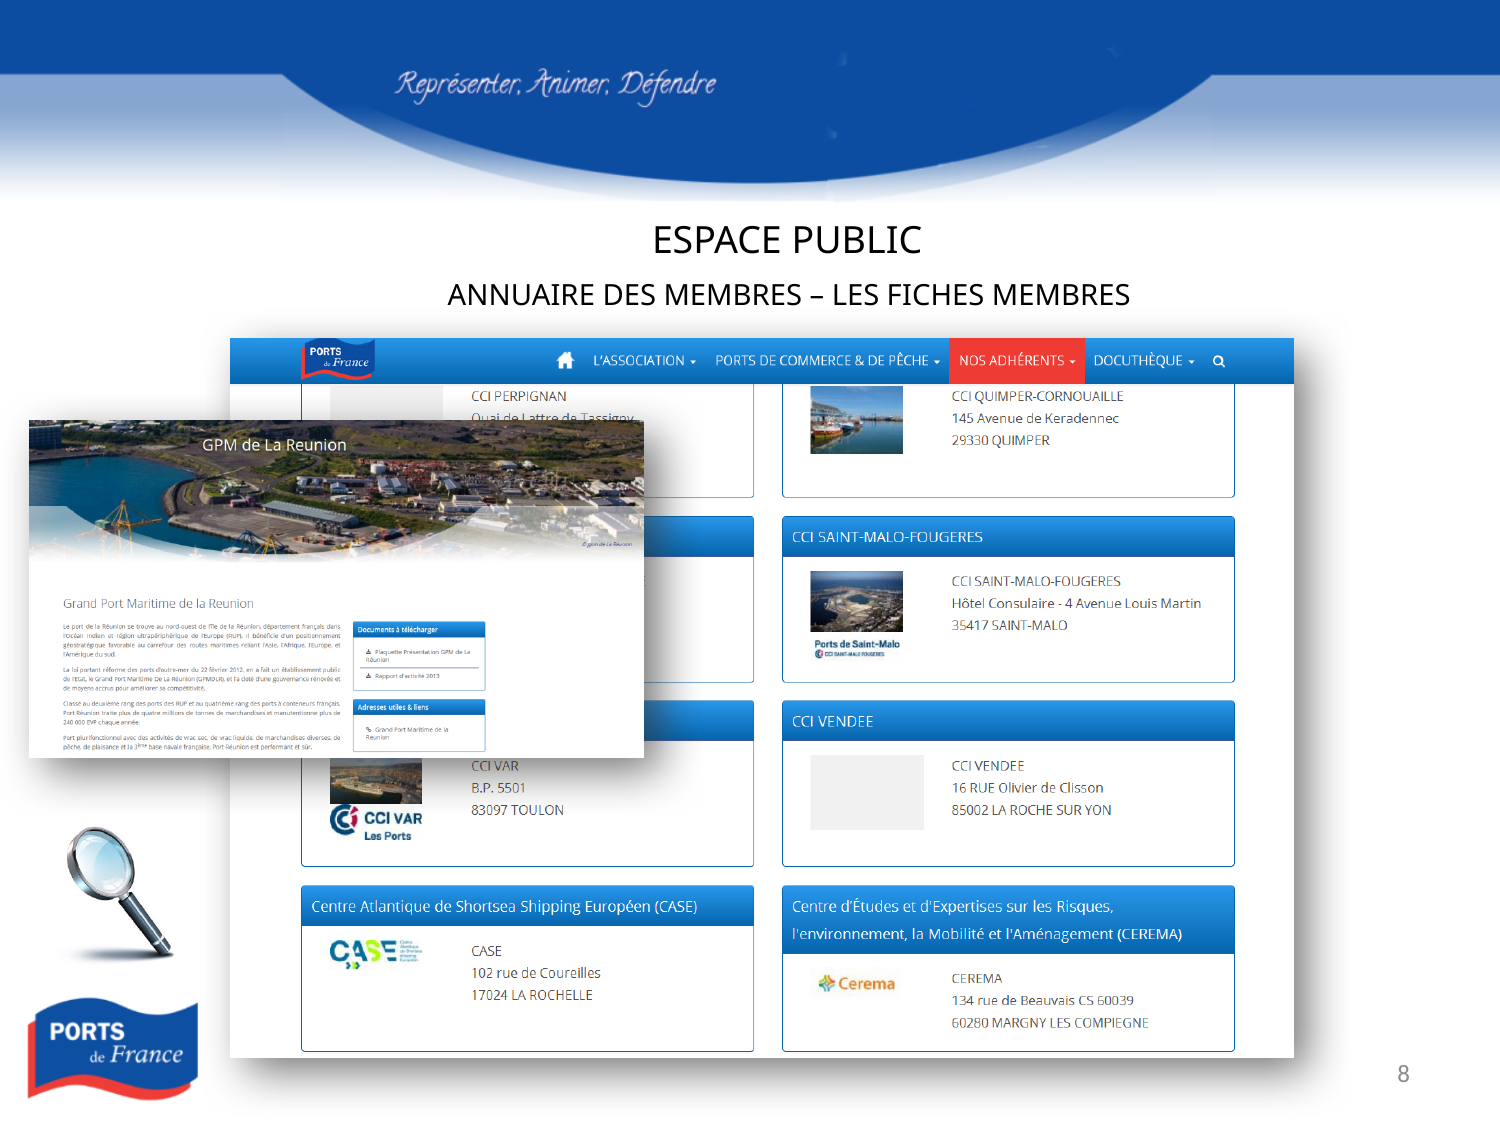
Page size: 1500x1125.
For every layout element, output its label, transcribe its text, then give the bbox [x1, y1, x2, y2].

text_box ESPACE PUBLIC [131, 229, 1443, 269]
picture [0, 987, 214, 1107]
picture [29, 337, 1294, 1059]
slide_number 8 [1074, 1042, 1425, 1103]
text_box ANNUAIRE DES MEMBRES – LES FICHES MEMBRES [350, 269, 1153, 319]
picture [45, 810, 195, 975]
picture [0, 0, 1500, 221]
